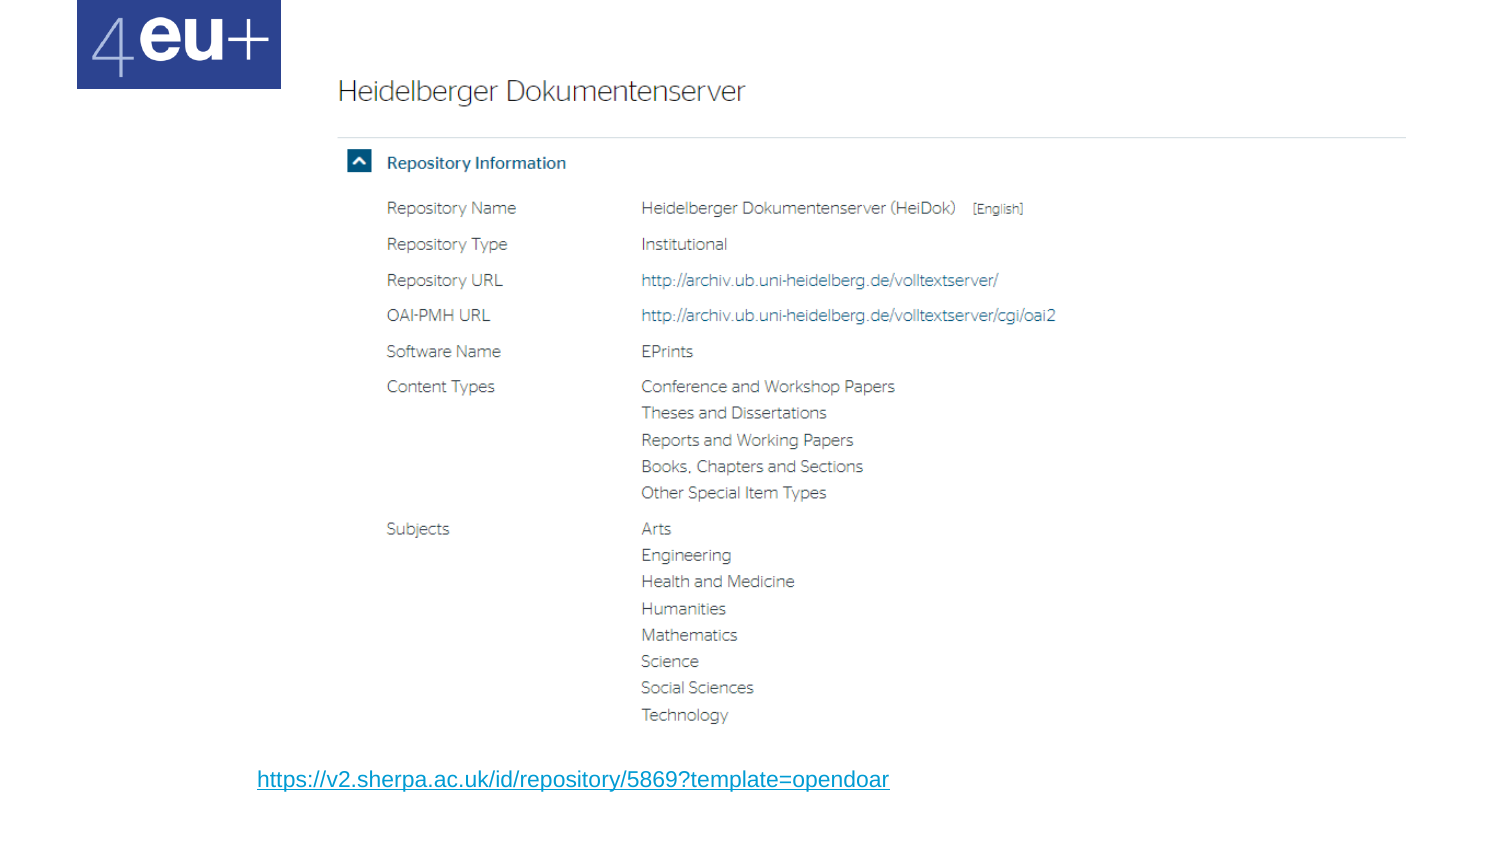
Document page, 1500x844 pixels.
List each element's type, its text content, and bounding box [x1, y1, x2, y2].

picture [77, 0, 281, 89]
picture [319, 55, 1406, 736]
text_box https://v2.sherpa.ac.uk/id/repository/5869?template=opendoar [242, 757, 1247, 800]
